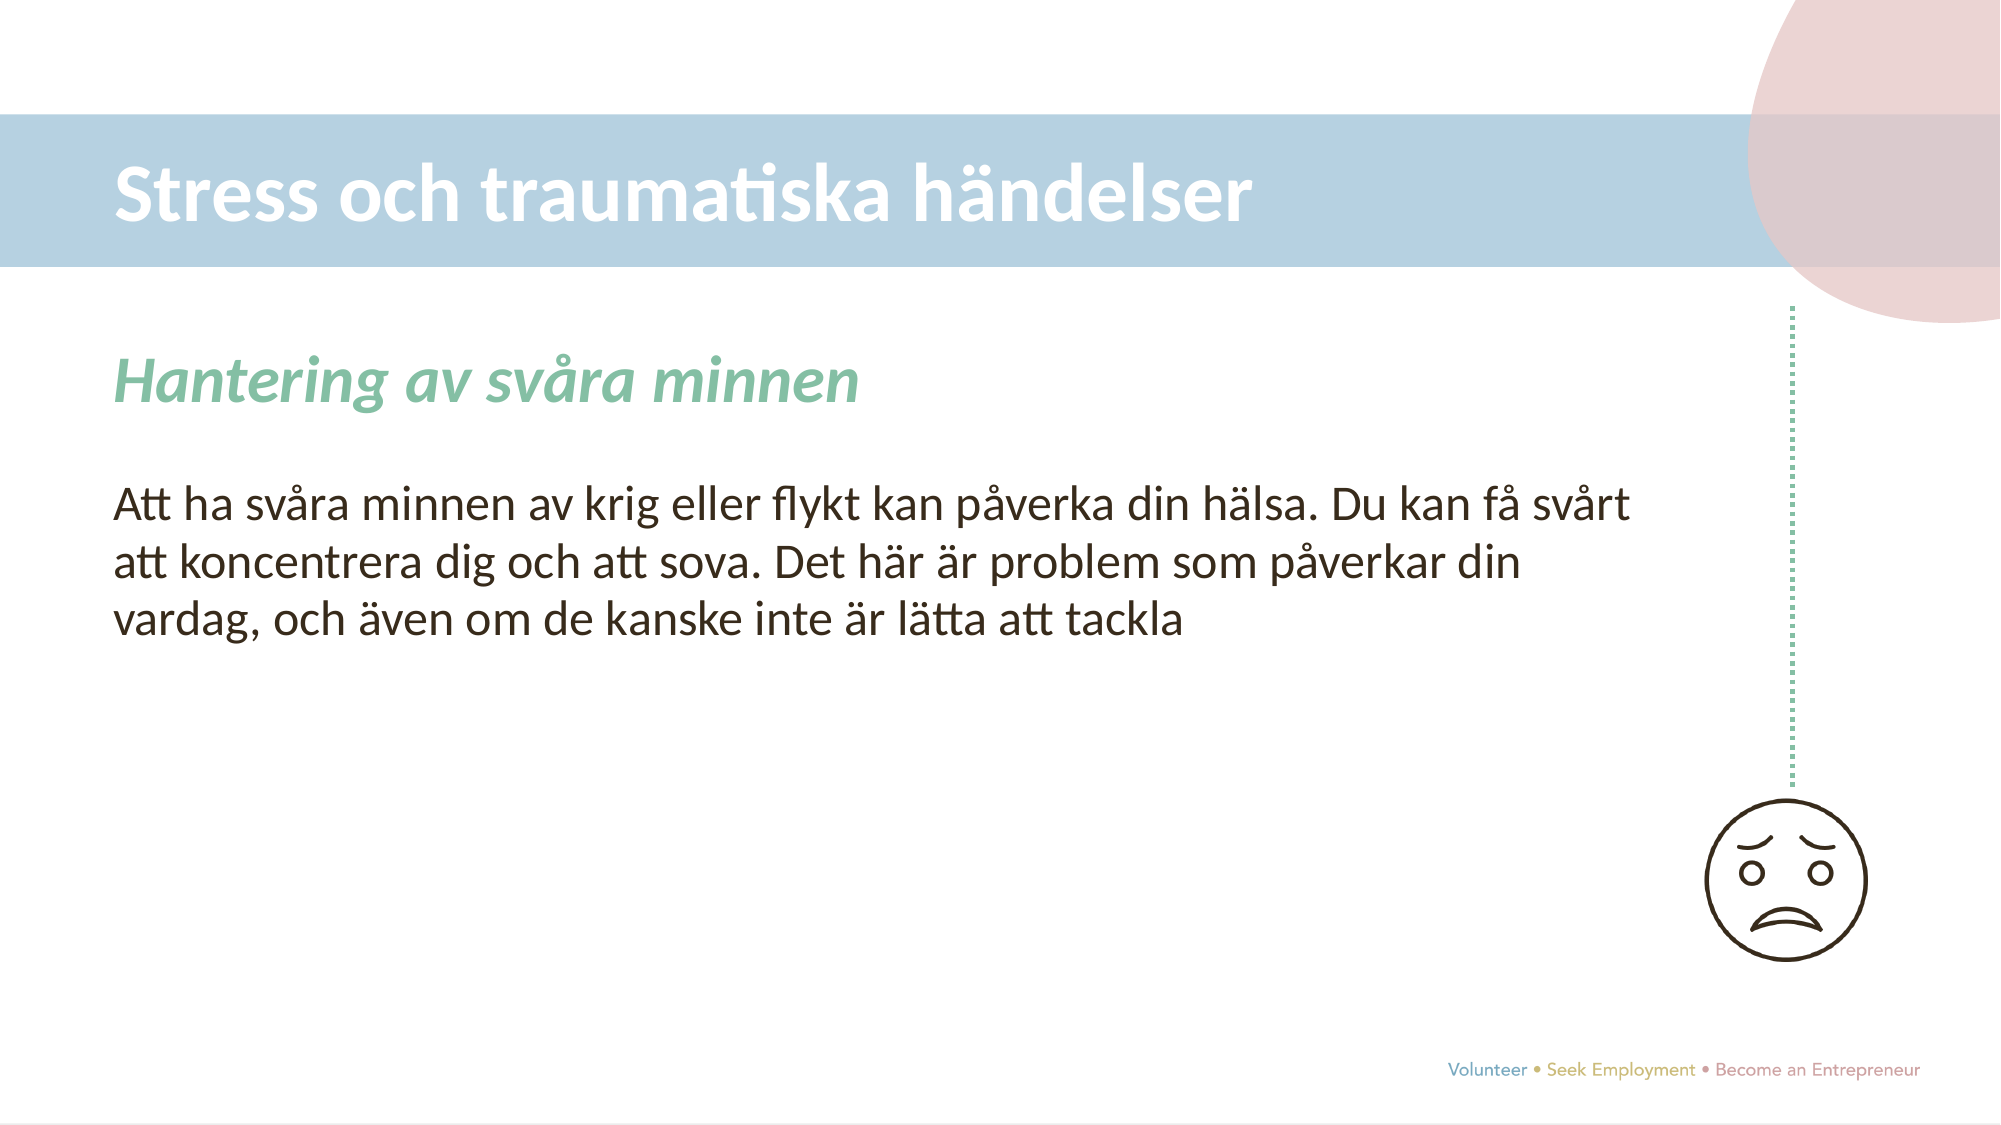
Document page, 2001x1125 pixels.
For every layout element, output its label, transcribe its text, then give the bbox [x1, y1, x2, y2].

picture [1418, 1046, 1971, 1103]
text_box Stress och traumatiska händelser [99, 147, 1312, 290]
text_box [1747, 0, 2000, 323]
picture [1682, 777, 1889, 984]
text_box [0, 113, 1792, 268]
text_box Hantering av svåra minnen Att ha svåra minnen av krig eller flykt kan påverka din hälsa. Du kan få svårt att koncentrera dig och att sova. Det här är problem som påverkar din vardag, och även om de kanske inte är lätta att tackla [98, 350, 1661, 975]
